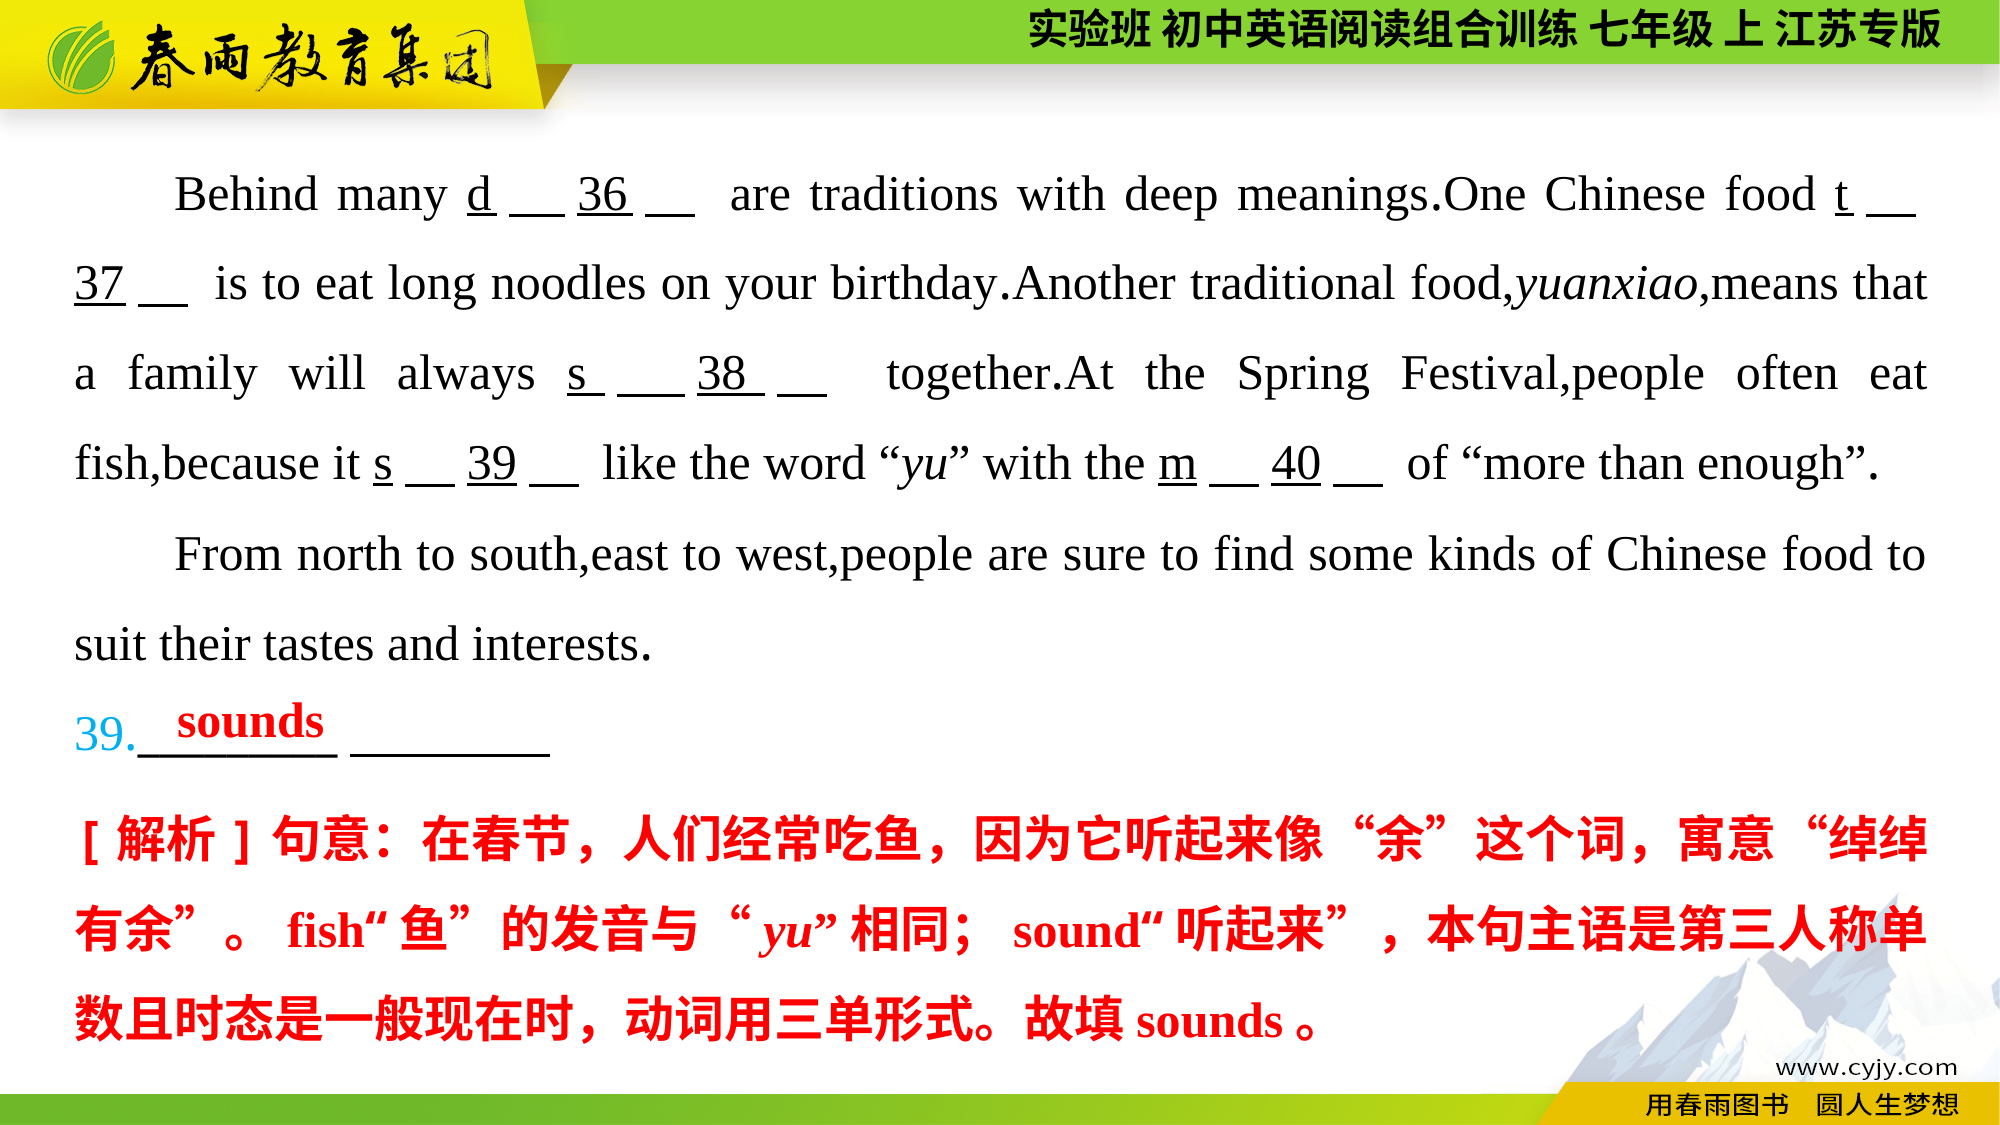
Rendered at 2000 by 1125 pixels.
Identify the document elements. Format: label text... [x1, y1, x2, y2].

text_box sounds [162, 680, 340, 756]
list Behind many d 36 are traditions with deep meanings.One Chinese food t 37 is to eat long noodles on your birthday.Another traditional food,yuanxiao,means that a family will always s 38 together.At the Spring Festival,people often eat fish,because it s 39 like the word “yu” with the m 40 of “more than enough”. From north to south,east to west,people are sure to find some kinds of Chinese food to suit their tastes and interests. 39._________ [59, 122, 1944, 770]
picture [0, 0, 2000, 1125]
text_box [解析]句意：在春节，人们经常吃鱼，因为它听起来像“余”这个词，寓意“绰绰有余”。fish“鱼”的发音与“yu”相同；sound“听起来”，本句主语是第三人称单数且时态是一般现在时，动词用三单形式。故填sounds。 [59, 770, 1944, 1056]
